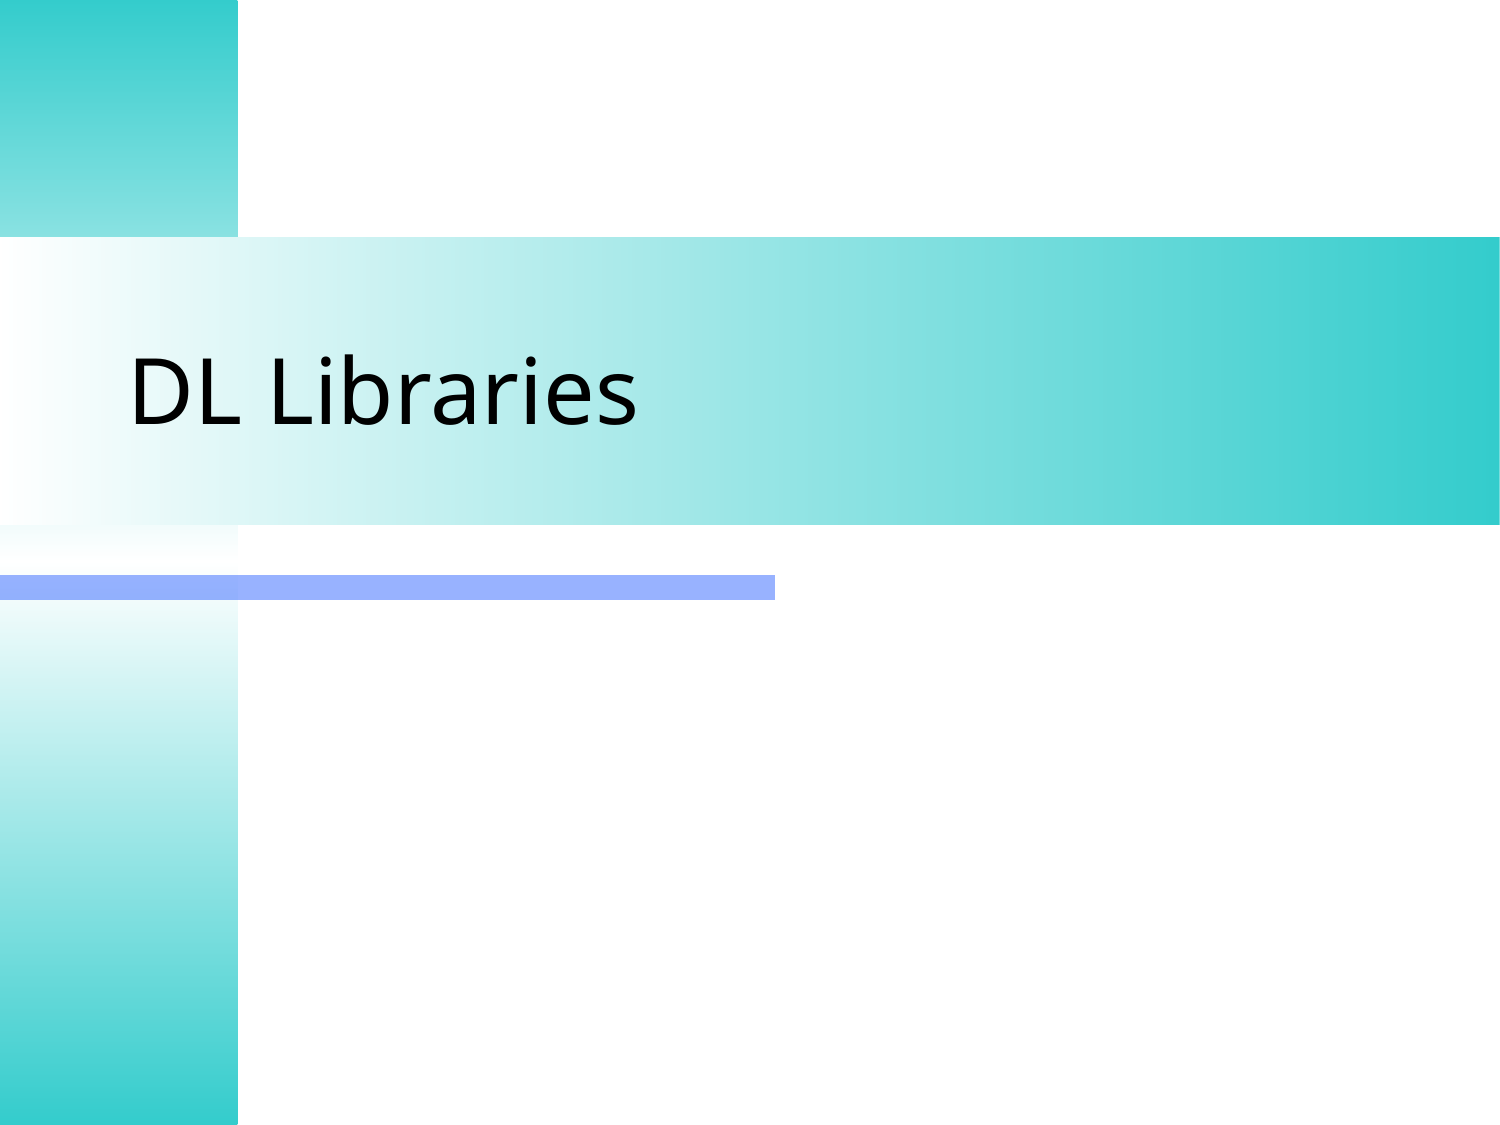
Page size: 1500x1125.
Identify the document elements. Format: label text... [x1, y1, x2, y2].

title DL Libraries [112, 274, 1388, 501]
